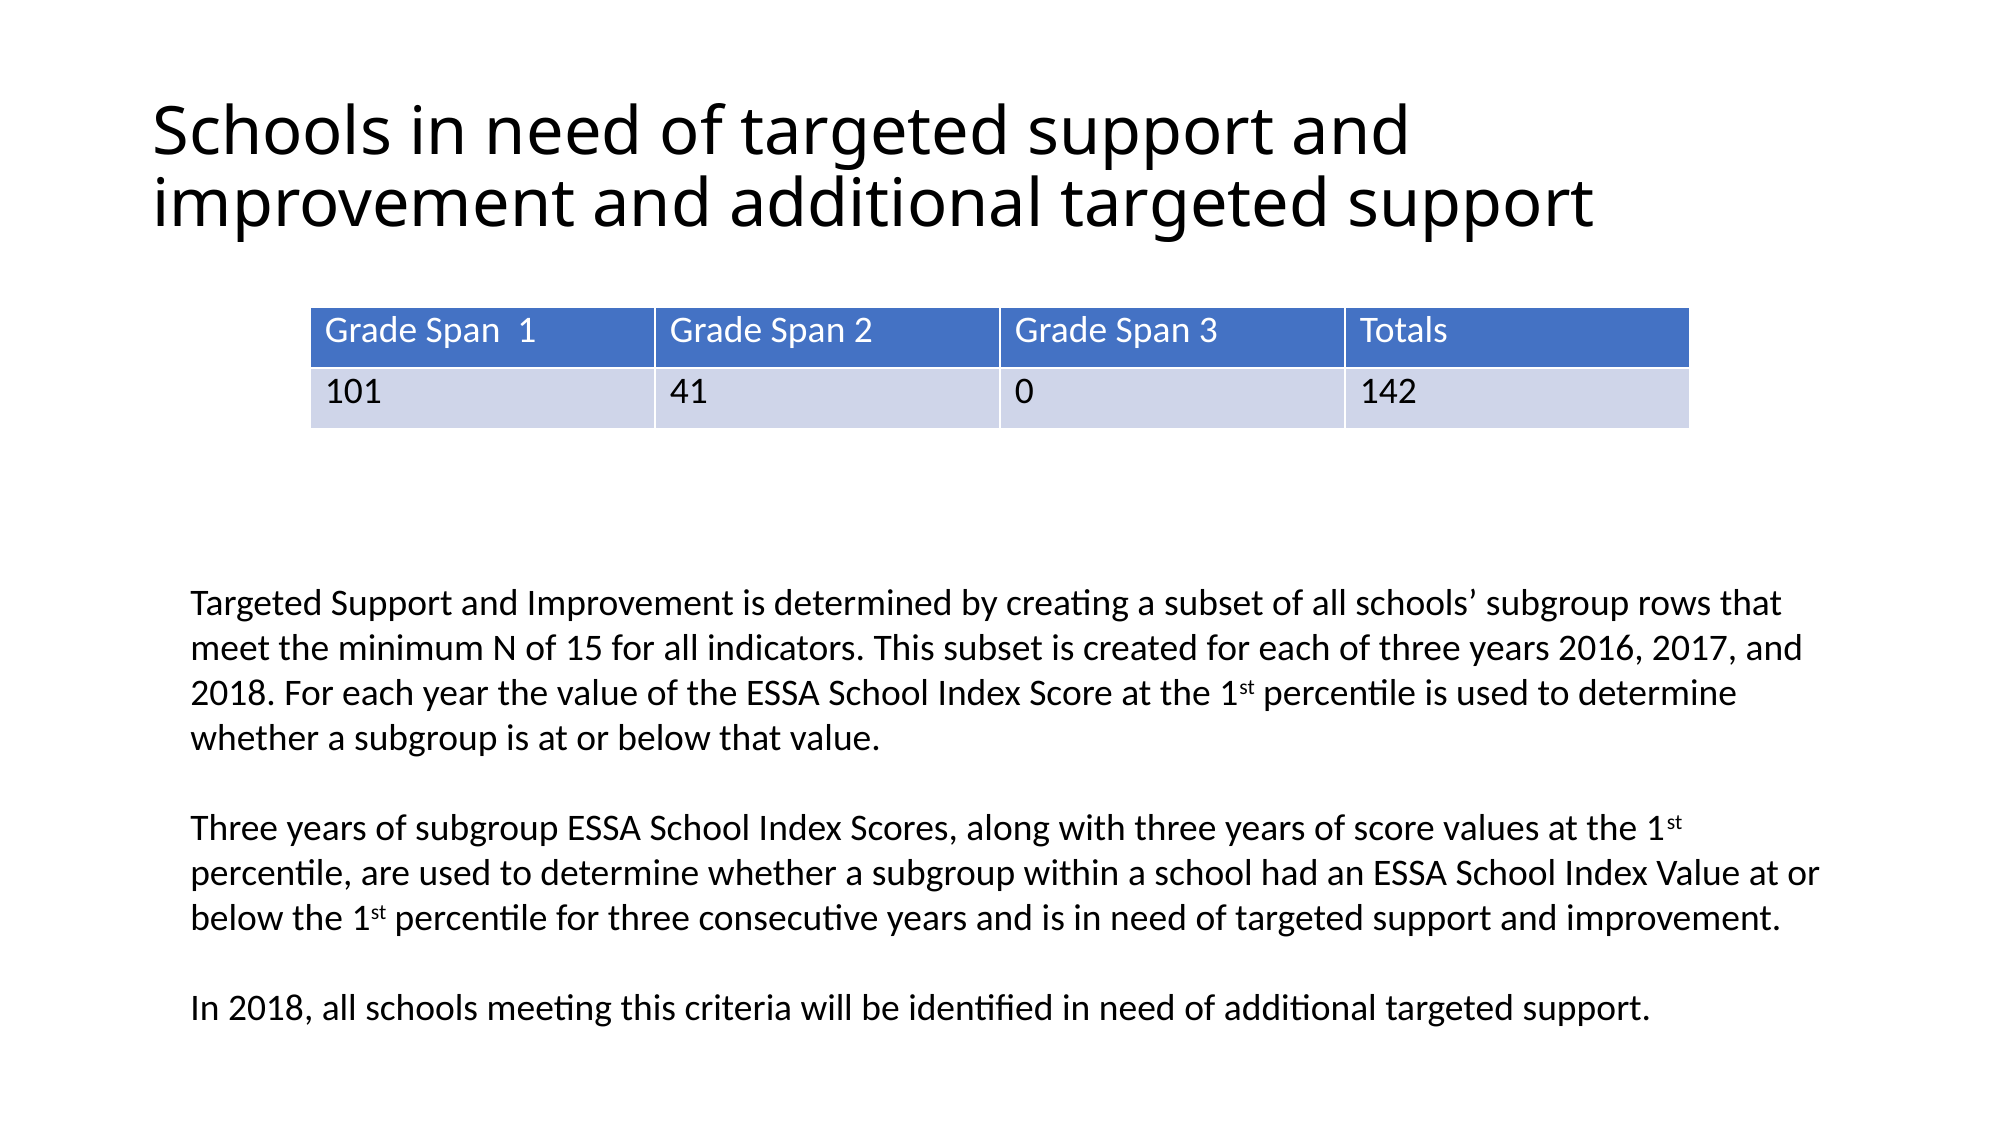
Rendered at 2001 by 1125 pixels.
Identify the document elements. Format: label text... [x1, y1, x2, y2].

table_header Grade Span 1 [311, 308, 654, 367]
table_cell 41 [656, 369, 999, 428]
table_cell 101 [311, 369, 654, 428]
text_box Targeted Support and Improvement is determined by creating a subset of all schools’ subgroup rows that meet the minimum N of 15 for all indicators. This subset is created for each of three years 2016, 2017, and 2018. For each year the value of the ESSA School Index Score at the 1st percentile is used to determine whether a subgroup is at or below that value. Three years of subgroup ESSA School Index Scores, along with three years of score values at the 1st percentile, are used to determine whether a subgroup within a school had an ESSA School Index Value at or below the 1st percentile for three consecutive years and is in need of targeted support and improvement. In 2018, all schools meeting this criteria will be identified in need of additional targeted support. [175, 570, 1863, 1036]
title Schools in need of targeted support and improvement and additional targeted support [137, 59, 1863, 278]
table_header Totals [1346, 308, 1689, 367]
table_header Grade Span 2 [656, 308, 999, 367]
table_header Grade Span 3 [1001, 308, 1344, 367]
table_cell 142 [1346, 369, 1689, 428]
table_cell 0 [1001, 369, 1344, 428]
